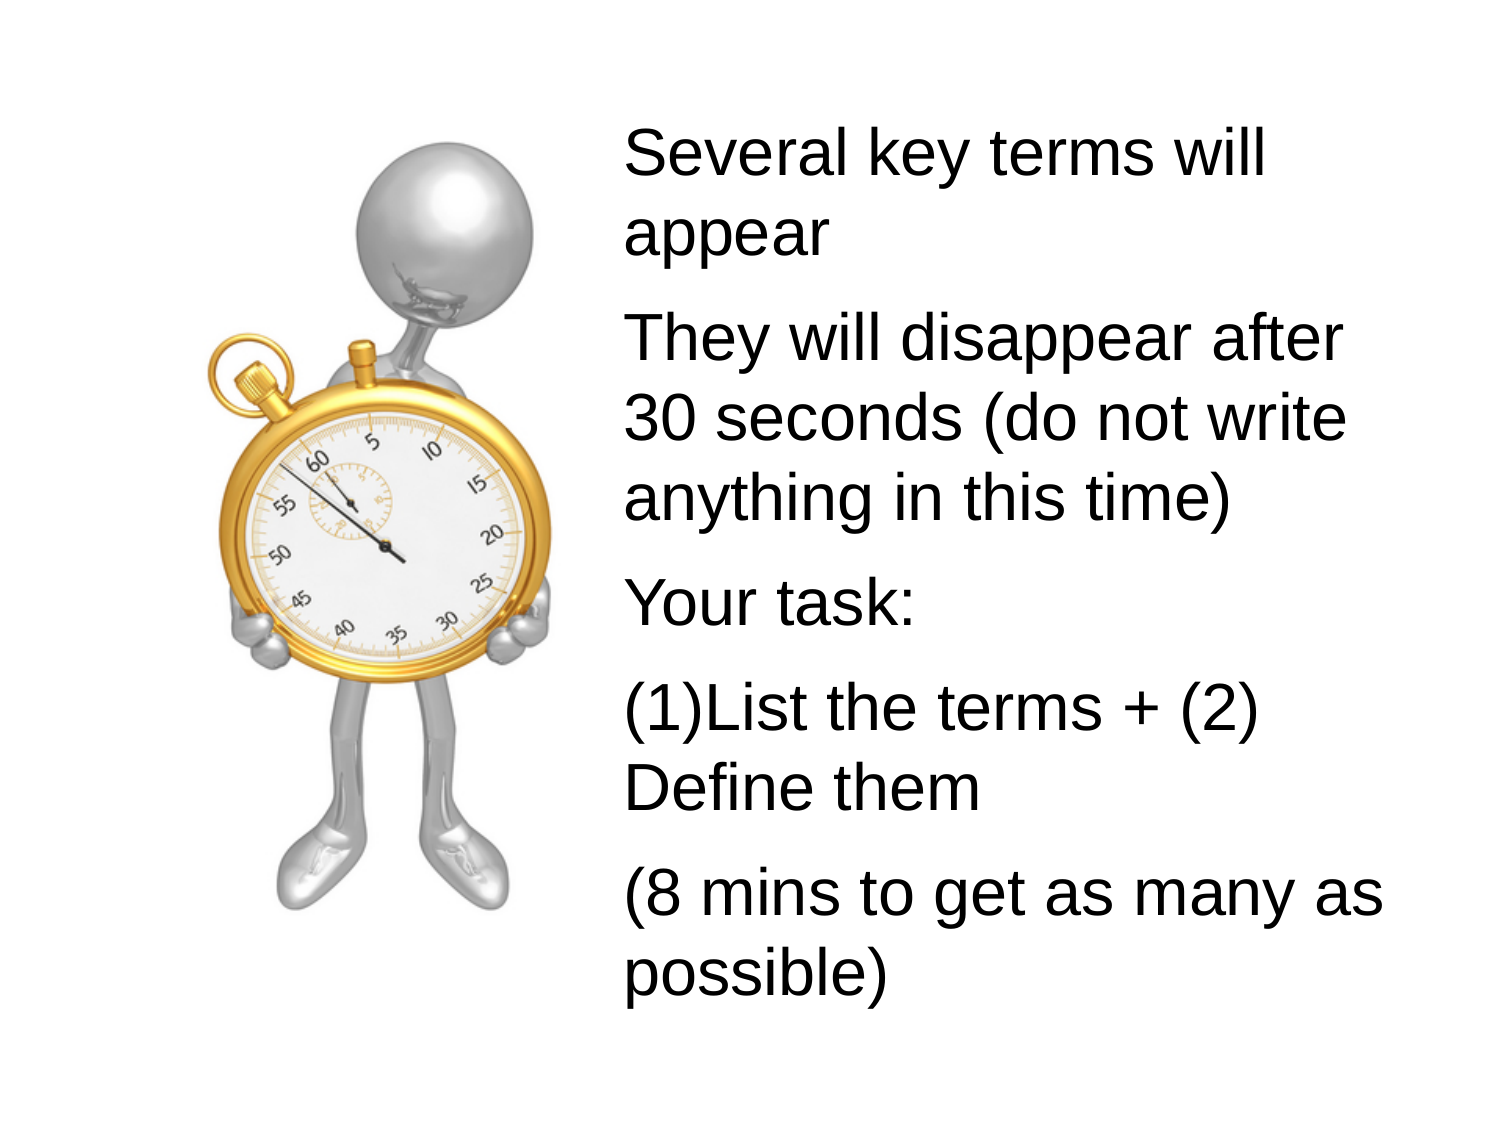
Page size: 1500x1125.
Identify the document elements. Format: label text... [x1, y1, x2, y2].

picture [3, 140, 786, 923]
text_box Several key terms will appear They will disappear after 30 seconds (do not write anything in this time) Your task: (1)List the terms + (2) Define them (8 mins to get as many as possible) [608, 101, 1429, 1017]
